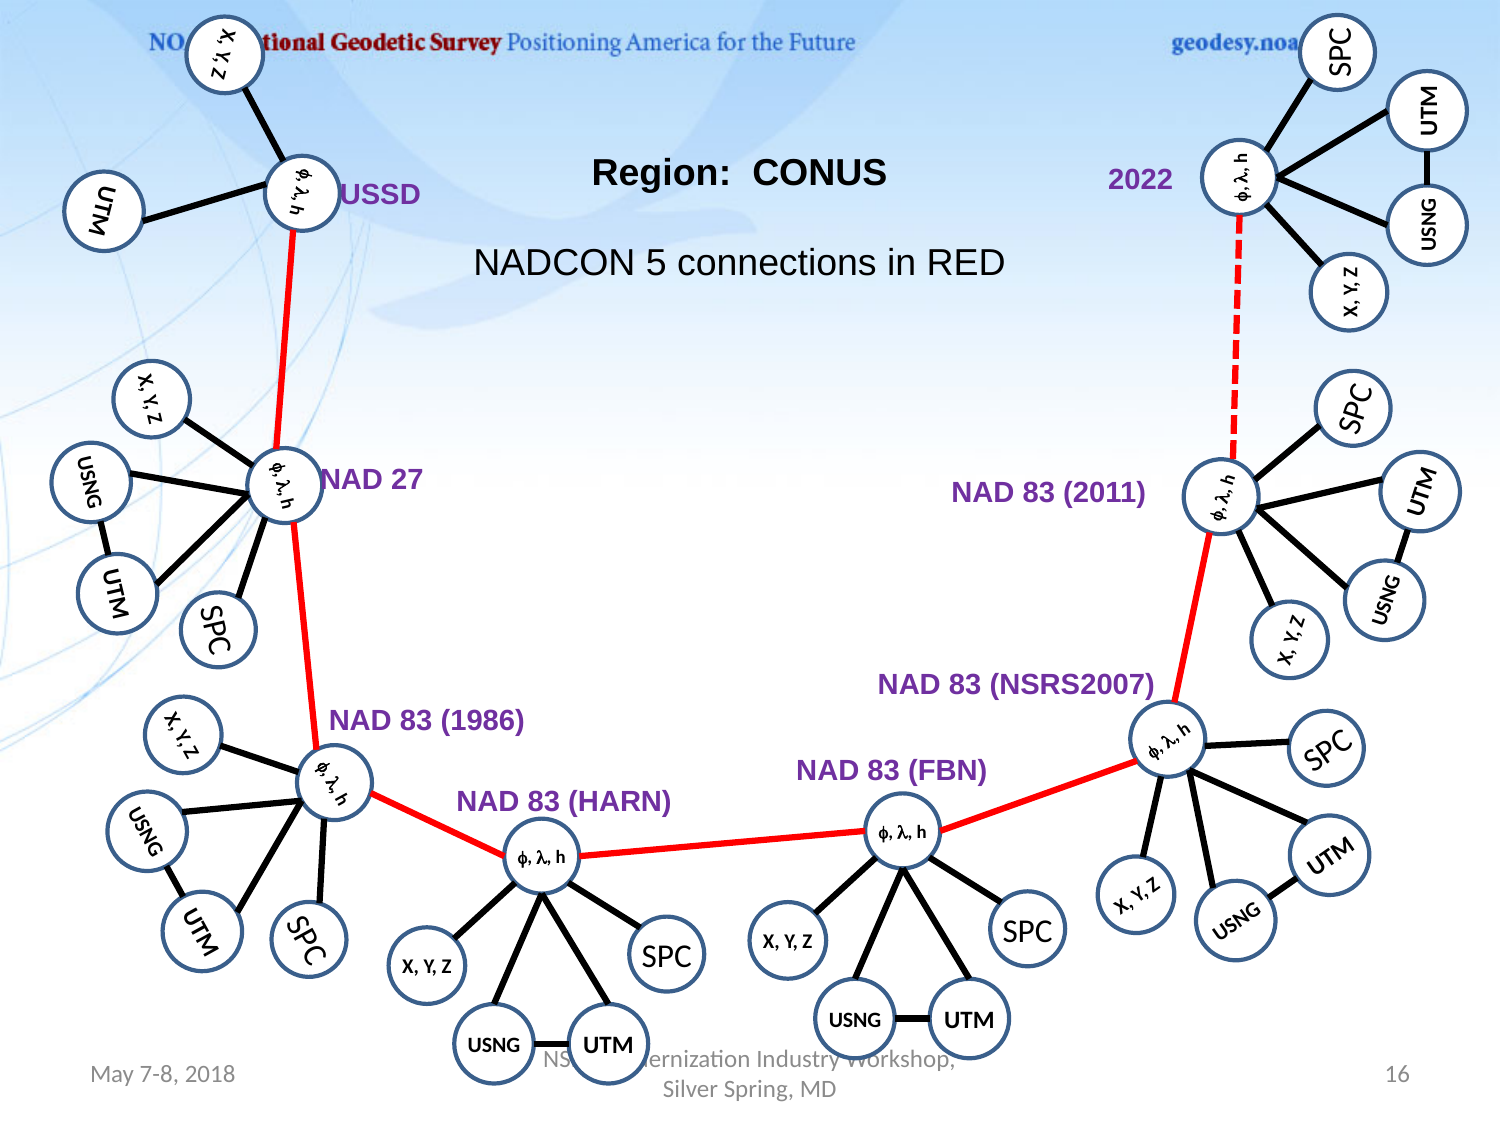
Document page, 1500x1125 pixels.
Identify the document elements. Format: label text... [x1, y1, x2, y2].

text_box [749, 793, 1066, 1059]
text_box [170, 147, 238, 258]
text_box NAD 83 (HARN) [441, 774, 687, 817]
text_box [388, 818, 705, 1084]
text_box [939, 760, 1138, 832]
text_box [232, 96, 295, 153]
text_box NAD 83 (2011) [936, 466, 1149, 516]
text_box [578, 830, 866, 857]
slide_number 16 [1074, 1042, 1425, 1103]
text_box NAD 83 (NSRS2007) [862, 657, 1169, 708]
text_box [1067, 681, 1384, 948]
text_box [1232, 214, 1240, 462]
text_box NAD 83 (1986) [321, 694, 540, 744]
picture [0, 0, 1500, 1125]
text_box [1176, 40, 1493, 306]
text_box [1154, 389, 1471, 655]
text_box f, l, h [262, 153, 334, 233]
text_box 2022 [1093, 153, 1171, 204]
text_box NAD 27 [357, 453, 439, 504]
text_box USSD [325, 168, 436, 218]
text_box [370, 792, 505, 857]
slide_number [75, 1042, 425, 1103]
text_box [293, 521, 317, 750]
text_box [1174, 531, 1210, 703]
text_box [275, 229, 294, 450]
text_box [35, 379, 352, 645]
text_box X, Y, Z [184, 14, 266, 96]
footer NSRS Modernization Industry Workshop, Silver Spring, MD [512, 1042, 988, 1103]
text_box UTM [62, 169, 146, 254]
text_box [95, 699, 412, 966]
text_box Region: CONUS NADCON 5 connections in RED [458, 140, 1021, 291]
text_box NAD 83 (FBN) [781, 744, 1003, 791]
